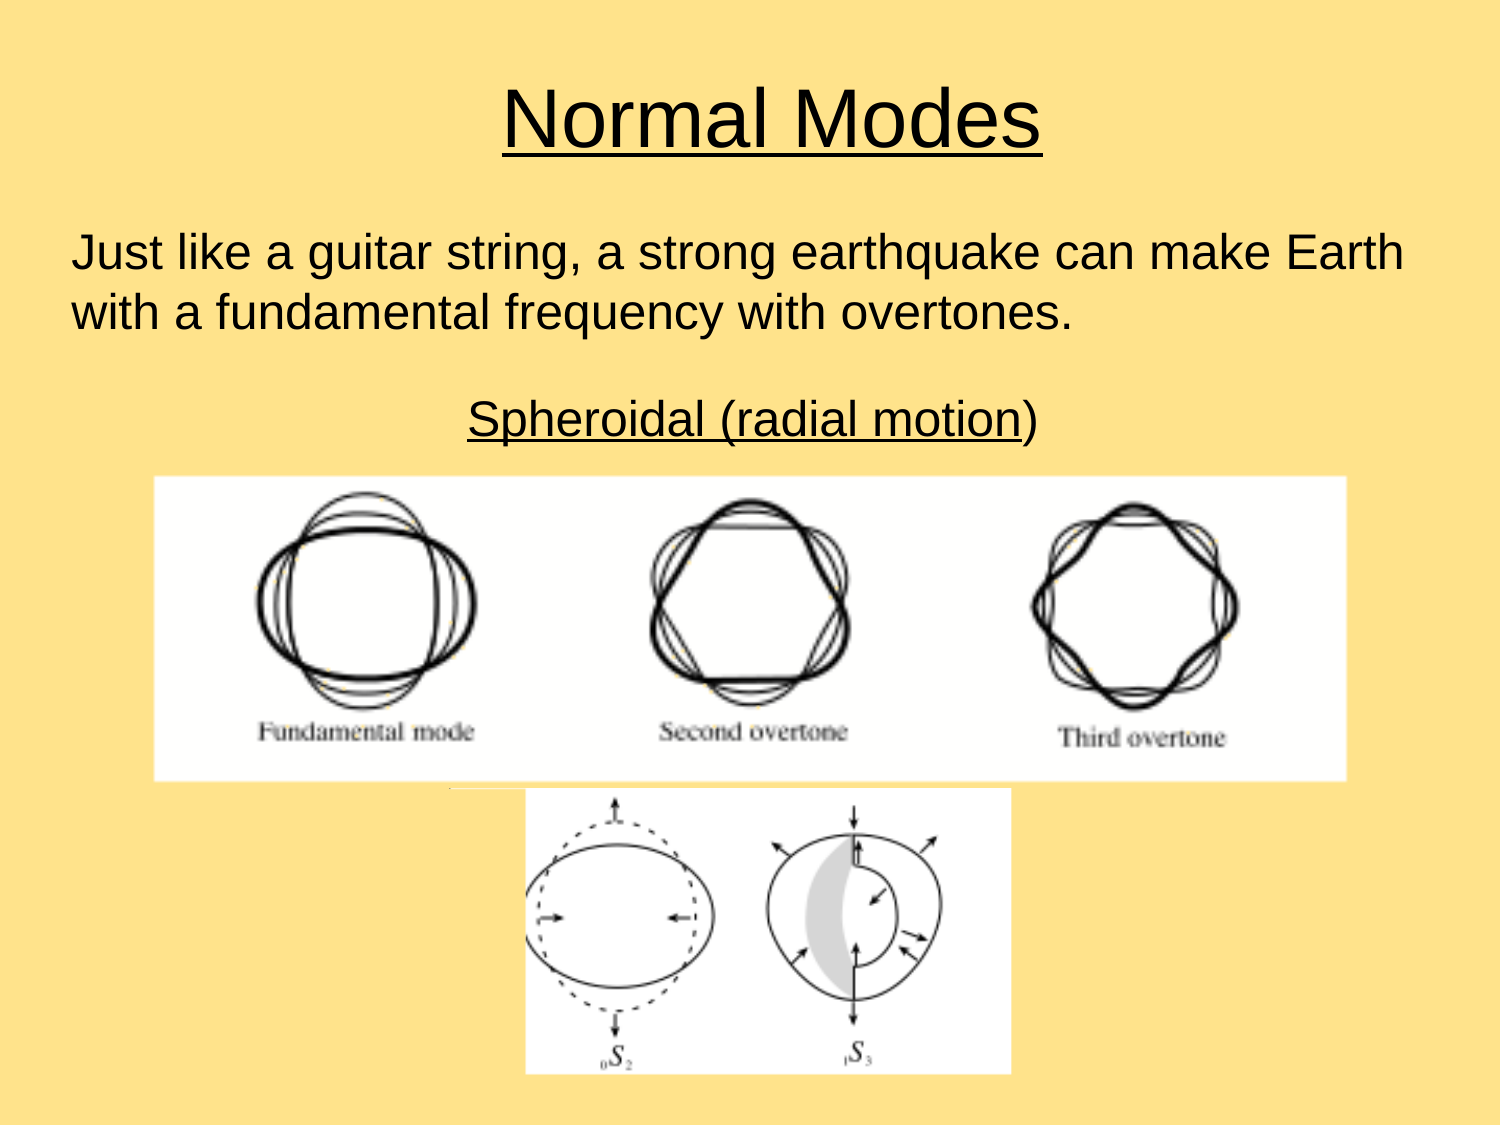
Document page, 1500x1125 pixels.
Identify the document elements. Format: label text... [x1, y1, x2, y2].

text_box Just like a guitar string, a strong earthquake can make Earth with a fundamental frequency with overtones. [56, 212, 1435, 348]
text_box Normal Modes [334, 57, 1210, 172]
picture [152, 474, 1355, 1077]
text_box Spheroidal (radial motion) [452, 379, 1055, 454]
